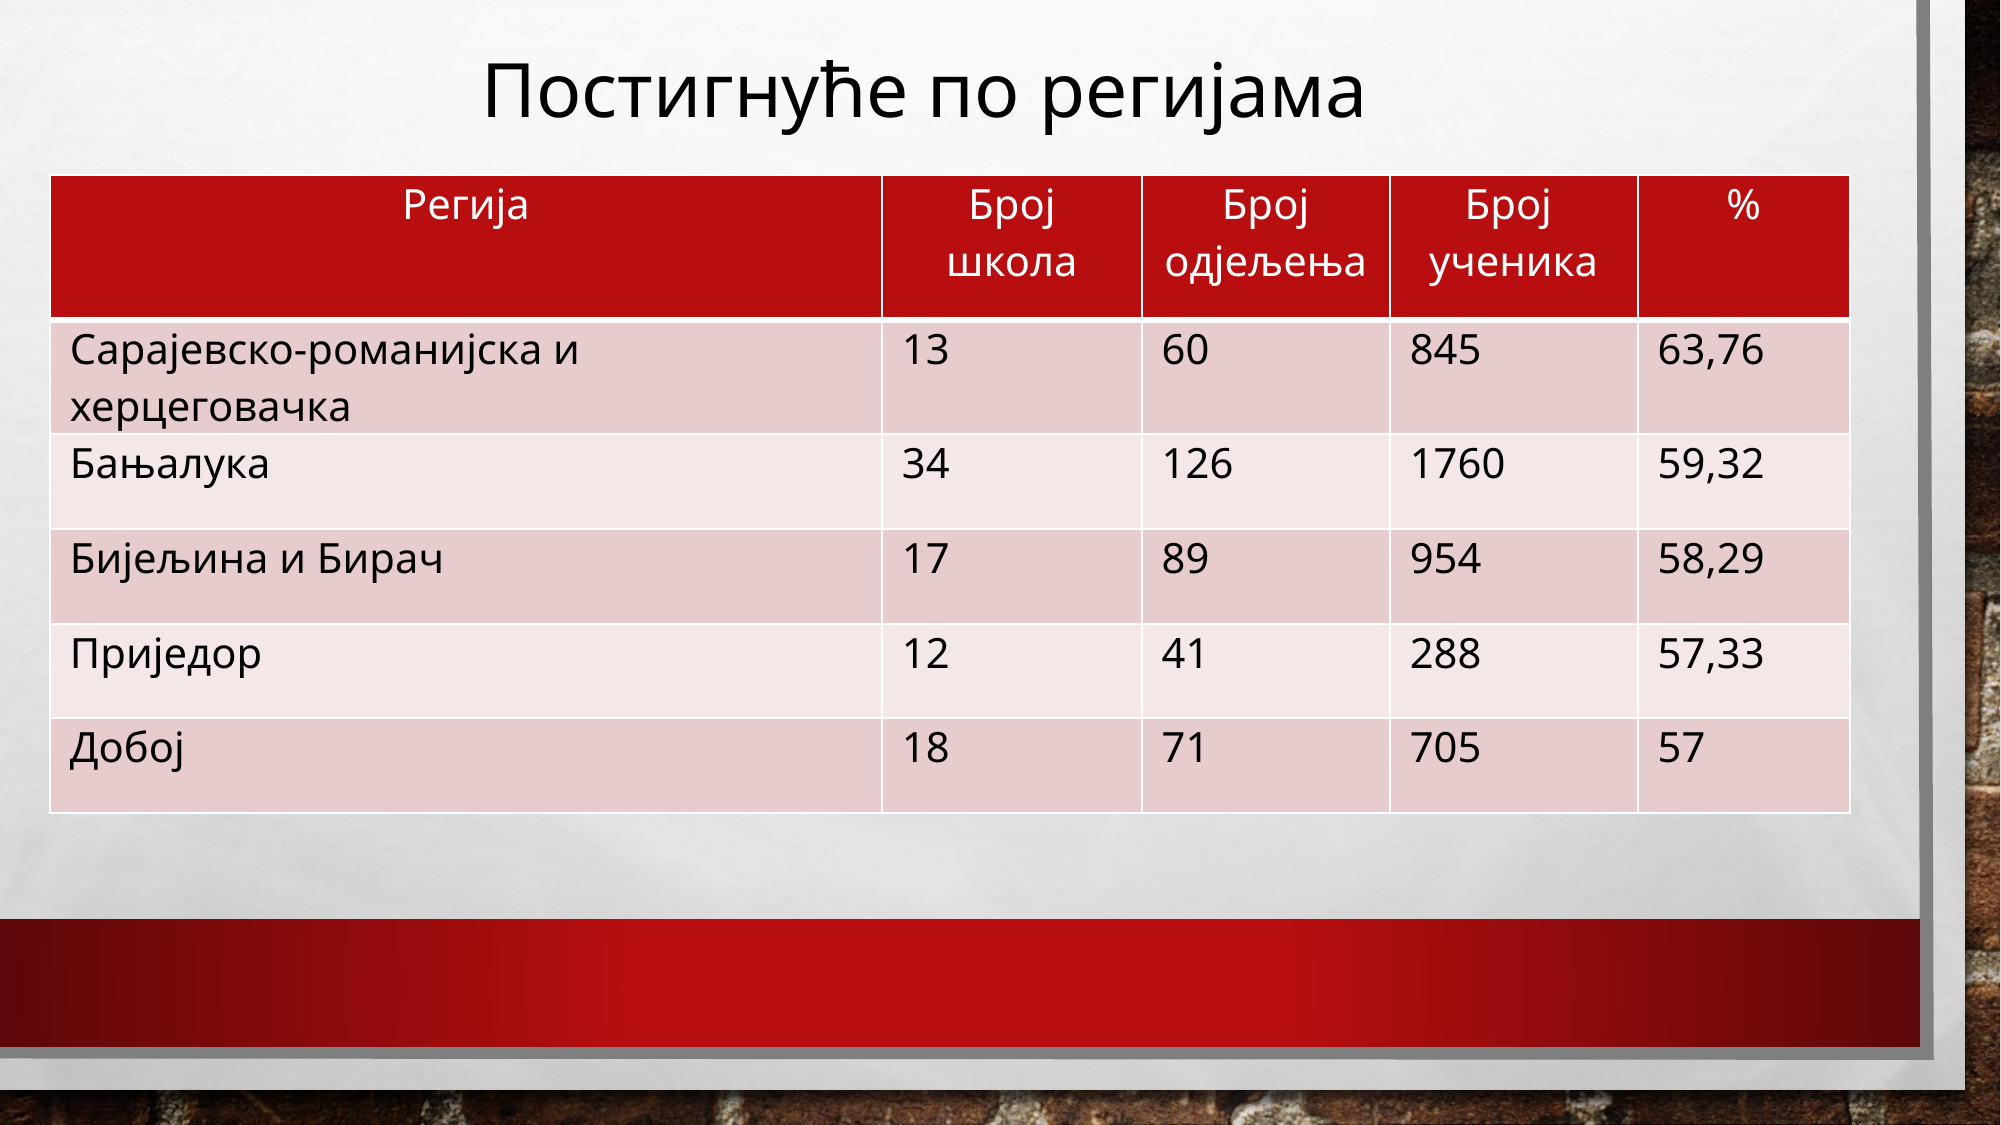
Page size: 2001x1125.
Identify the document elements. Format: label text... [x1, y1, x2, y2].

table_cell Бањалука [51, 435, 881, 528]
table_header Број ученика [1391, 176, 1637, 317]
table_cell 12 [883, 625, 1141, 717]
table_cell 57,33 [1639, 625, 1849, 717]
table_cell 60 [1143, 323, 1389, 433]
picture [0, 0, 2001, 1125]
table_cell 1760 [1391, 435, 1637, 528]
table_cell 18 [883, 719, 1141, 812]
table_cell 63,76 [1639, 323, 1849, 433]
table_cell Приједор [51, 625, 881, 717]
table_cell 58,29 [1639, 530, 1849, 623]
table_header Регија [51, 176, 881, 317]
picture [0, 0, 1921, 1048]
table_cell Бијељина и Бирач [51, 530, 881, 623]
table_header Број одјељења [1143, 176, 1389, 317]
table_cell 954 [1391, 530, 1637, 623]
table_cell 845 [1391, 323, 1637, 433]
table_cell 89 [1143, 530, 1389, 623]
table_cell Сарајевско-романијска и херцеговачка [51, 323, 881, 433]
table_cell 57 [1639, 719, 1849, 812]
table_cell 126 [1143, 435, 1389, 528]
table_cell Добој [51, 719, 881, 812]
table_header Број школа [883, 176, 1141, 317]
table_cell 705 [1391, 719, 1637, 812]
table_cell 59,32 [1639, 435, 1849, 528]
table_cell 71 [1143, 719, 1389, 812]
table_cell 288 [1391, 625, 1637, 717]
table_cell 41 [1143, 625, 1389, 717]
title Постигнуће по регијама [150, 0, 1700, 174]
table_cell 17 [883, 530, 1141, 623]
table_header % [1639, 176, 1849, 317]
table_cell 34 [883, 435, 1141, 528]
table_cell 13 [883, 323, 1141, 433]
